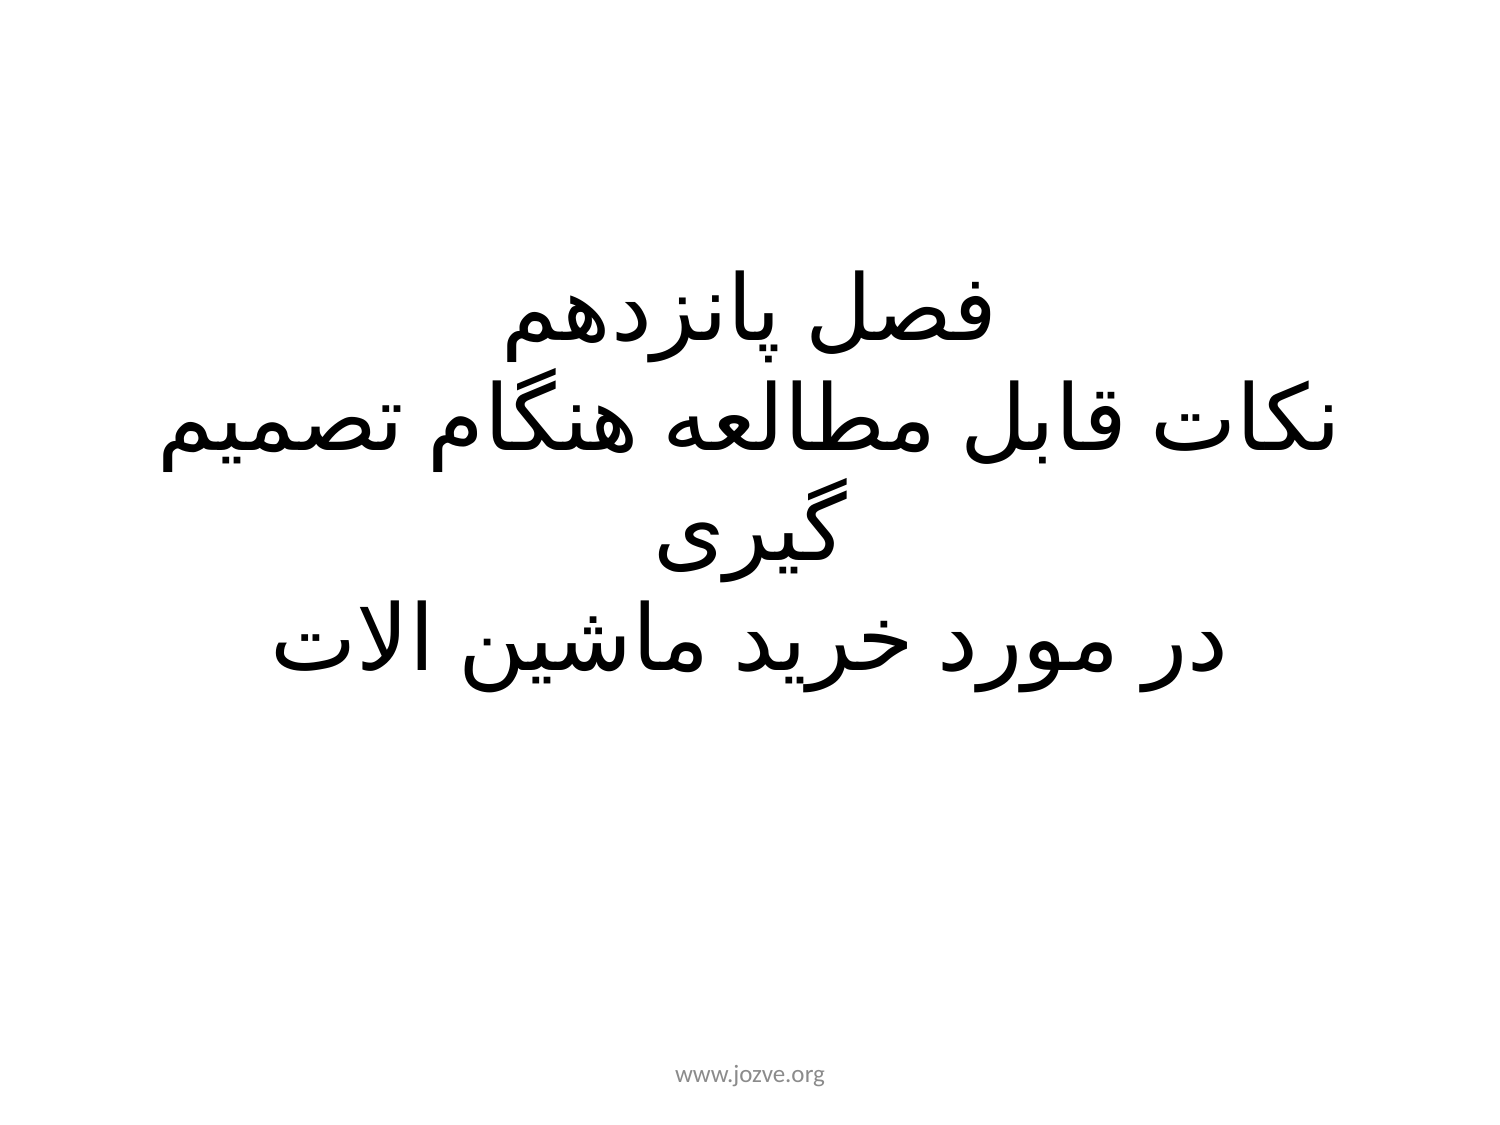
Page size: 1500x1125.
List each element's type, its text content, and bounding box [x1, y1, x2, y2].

title فصل پانزدهم نکات قابل مطالعه هنگام تصمیم گیری در مورد خرید ماشین الات [75, 45, 1425, 894]
footer www.jozve.org [512, 1042, 988, 1103]
